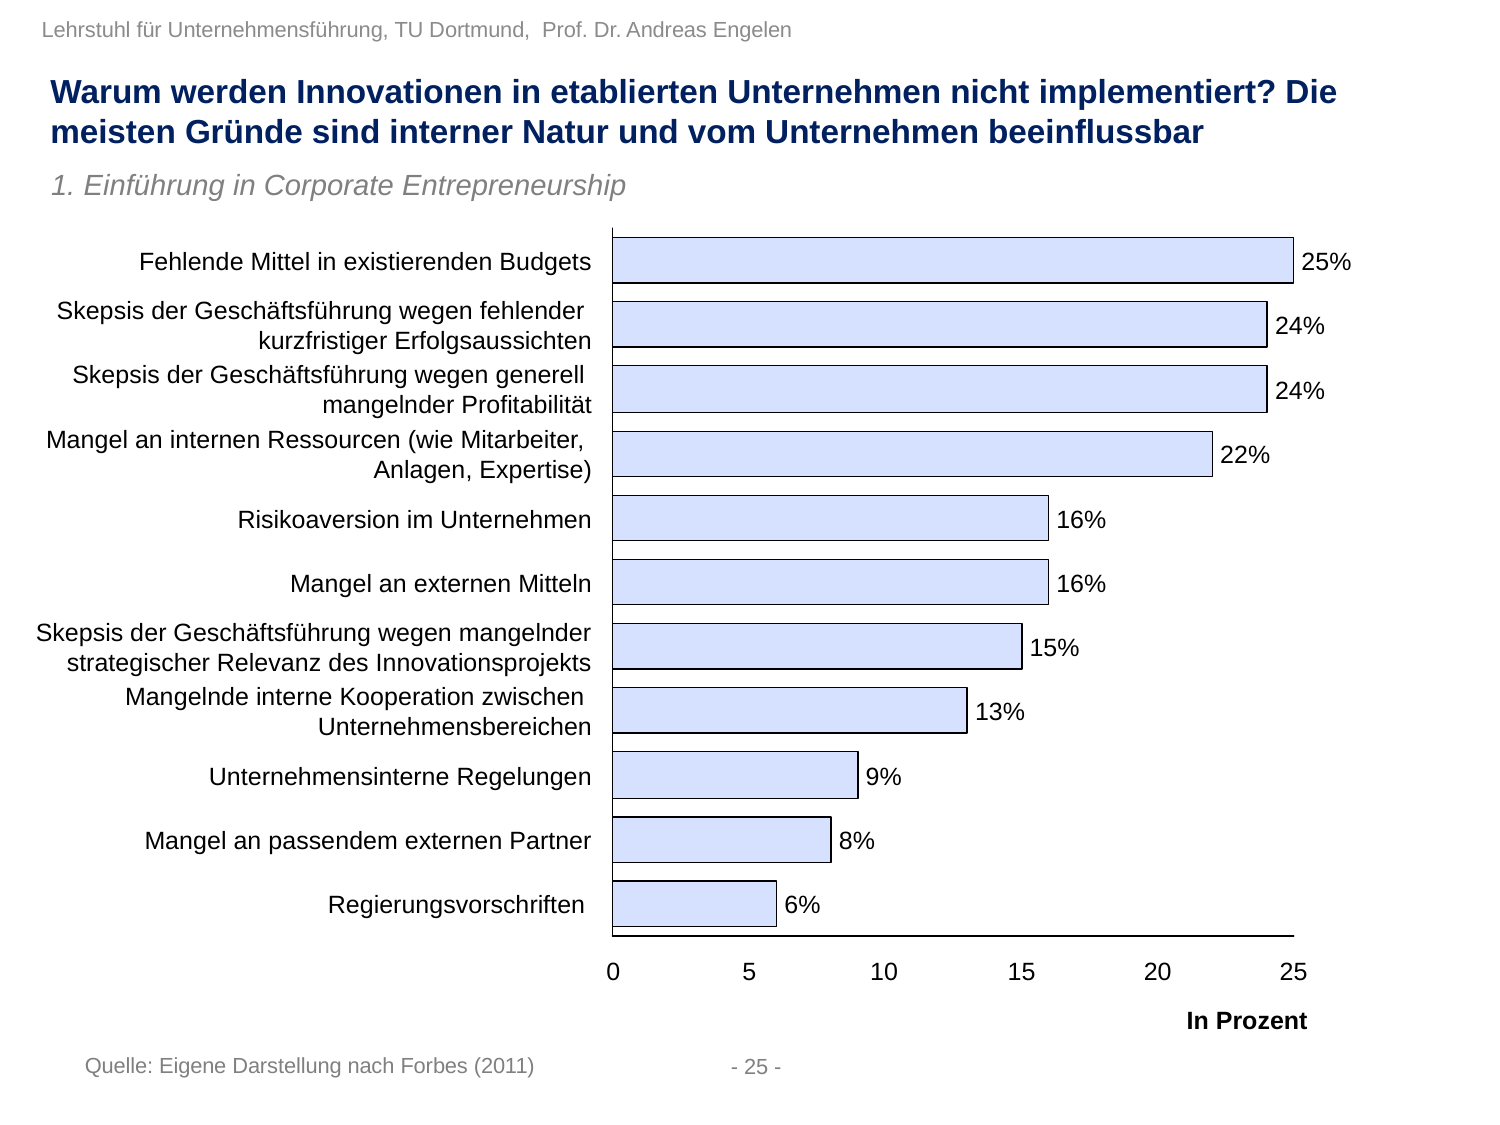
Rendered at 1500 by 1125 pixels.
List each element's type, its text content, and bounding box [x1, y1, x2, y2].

text_box Mangelnde interne Kooperation zwischen Unternehmensbereichen [129, 680, 569, 740]
text_box Mangel an internen Ressourcen (wie Mitarbeiter, Anlagen, Expertise) [49, 423, 569, 484]
text_box Skepsis der Geschäftsführung wegen fehlender kurzfristiger Erfolgsaussichten [60, 294, 569, 355]
text_box Skepsis der Geschäftsführung wegen mangelnder strategischer Relevanz des Innovationsprojekts [40, 616, 569, 676]
text_box Mangel an passendem externen Partner [148, 825, 569, 855]
text_box Fehlende Mittel in existierenden Budgets [142, 245, 569, 276]
text_box Regierungsvorschriften [329, 889, 569, 919]
text_box Warum werden Innovationen in etablierten Unternehmen nicht implementiert? Die meisten Gründe sind interner Natur und vom Unternehmen beeinflussbar [35, 63, 1433, 158]
text_box Mangel an externen Mitteln [292, 567, 569, 598]
text_box 25% [1332, 245, 1355, 276]
text_box Risikoaversion im Unternehmen [239, 503, 569, 534]
text_box In Prozent [1186, 1030, 1308, 1036]
text_box 1. Einführung in Corporate Entrepreneurship [36, 159, 643, 209]
text_box Unternehmensinterne Regelungen [212, 760, 569, 791]
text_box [574, 206, 1329, 1023]
text_box - 25 - [599, 1045, 913, 1093]
text_box Quelle: Eigene Darstellung nach Forbes (2011) [69, 1044, 551, 1086]
text_box Skepsis der Geschäftsführung wegen generell mangelnder Profitabilität [76, 359, 569, 419]
